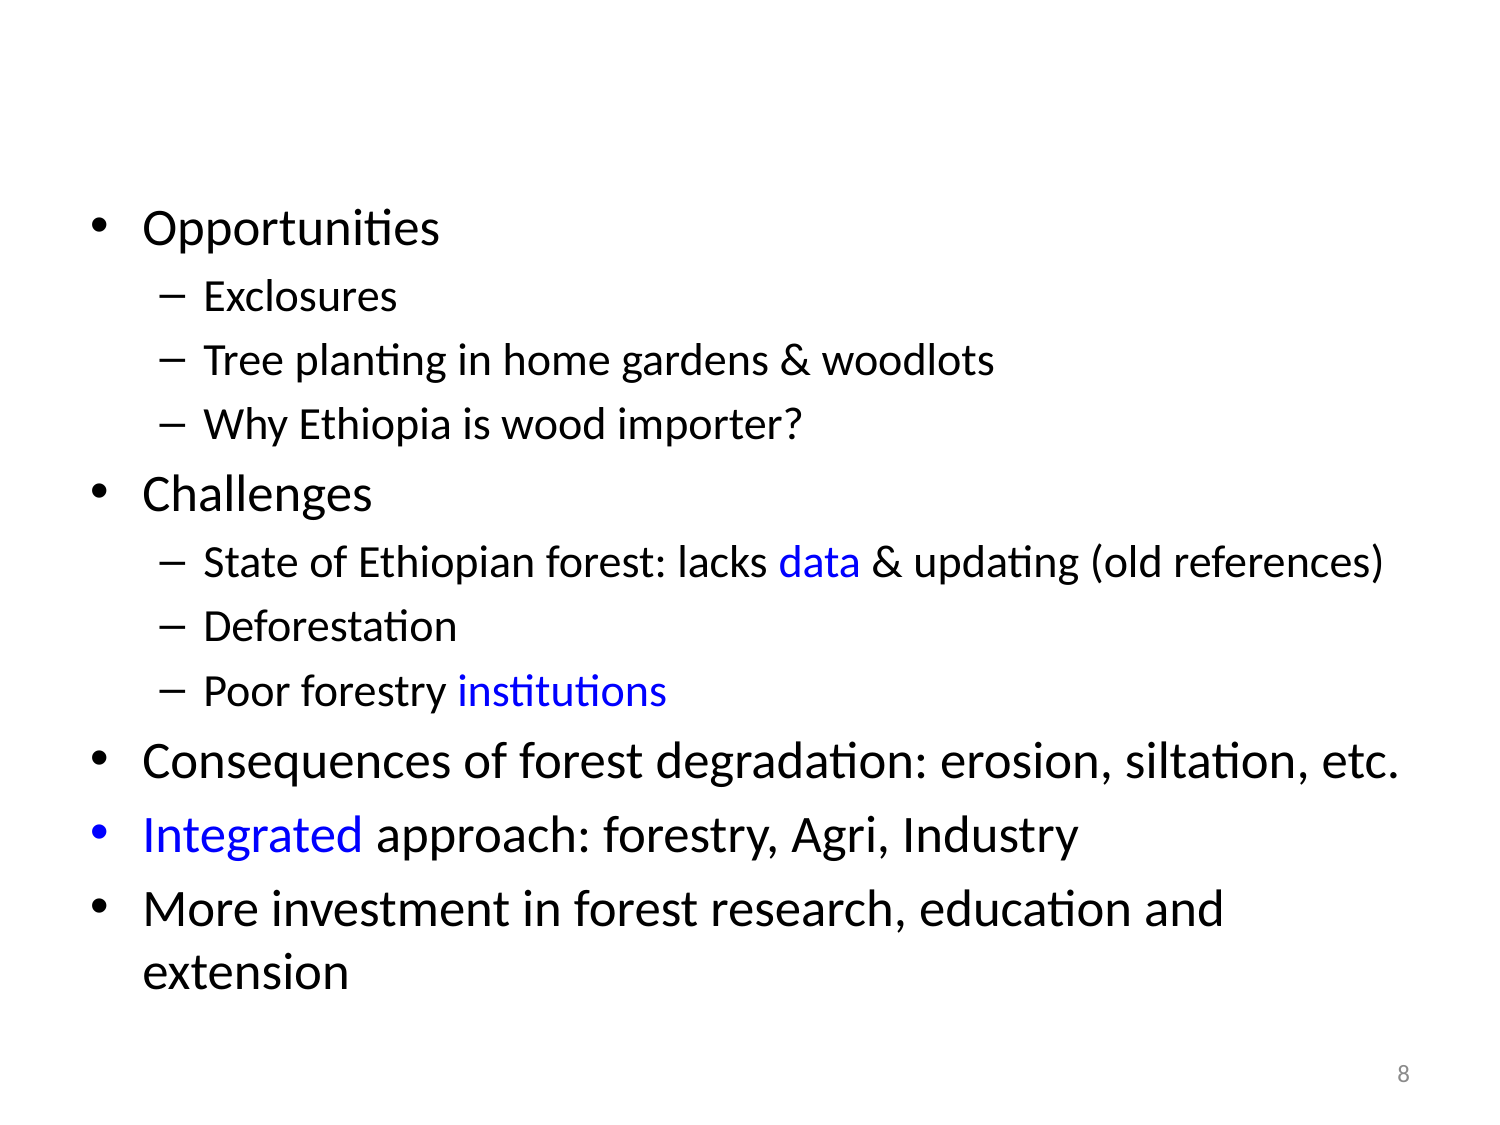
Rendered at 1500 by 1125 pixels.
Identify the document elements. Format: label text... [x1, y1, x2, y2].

slide_number 8 [1074, 1042, 1425, 1103]
list Opportunities Exclosures Tree planting in home gardens & woodlots Why Ethiopia is wood importer? Challenges State of Ethiopian forest: lacks data & updating (old references) Deforestation Poor forestry institutions Consequences of forest degradation: erosion, siltation, etc. Integrated approach: forestry, Agri, Industry More investment in forest research, education and extension [75, 185, 1425, 1043]
